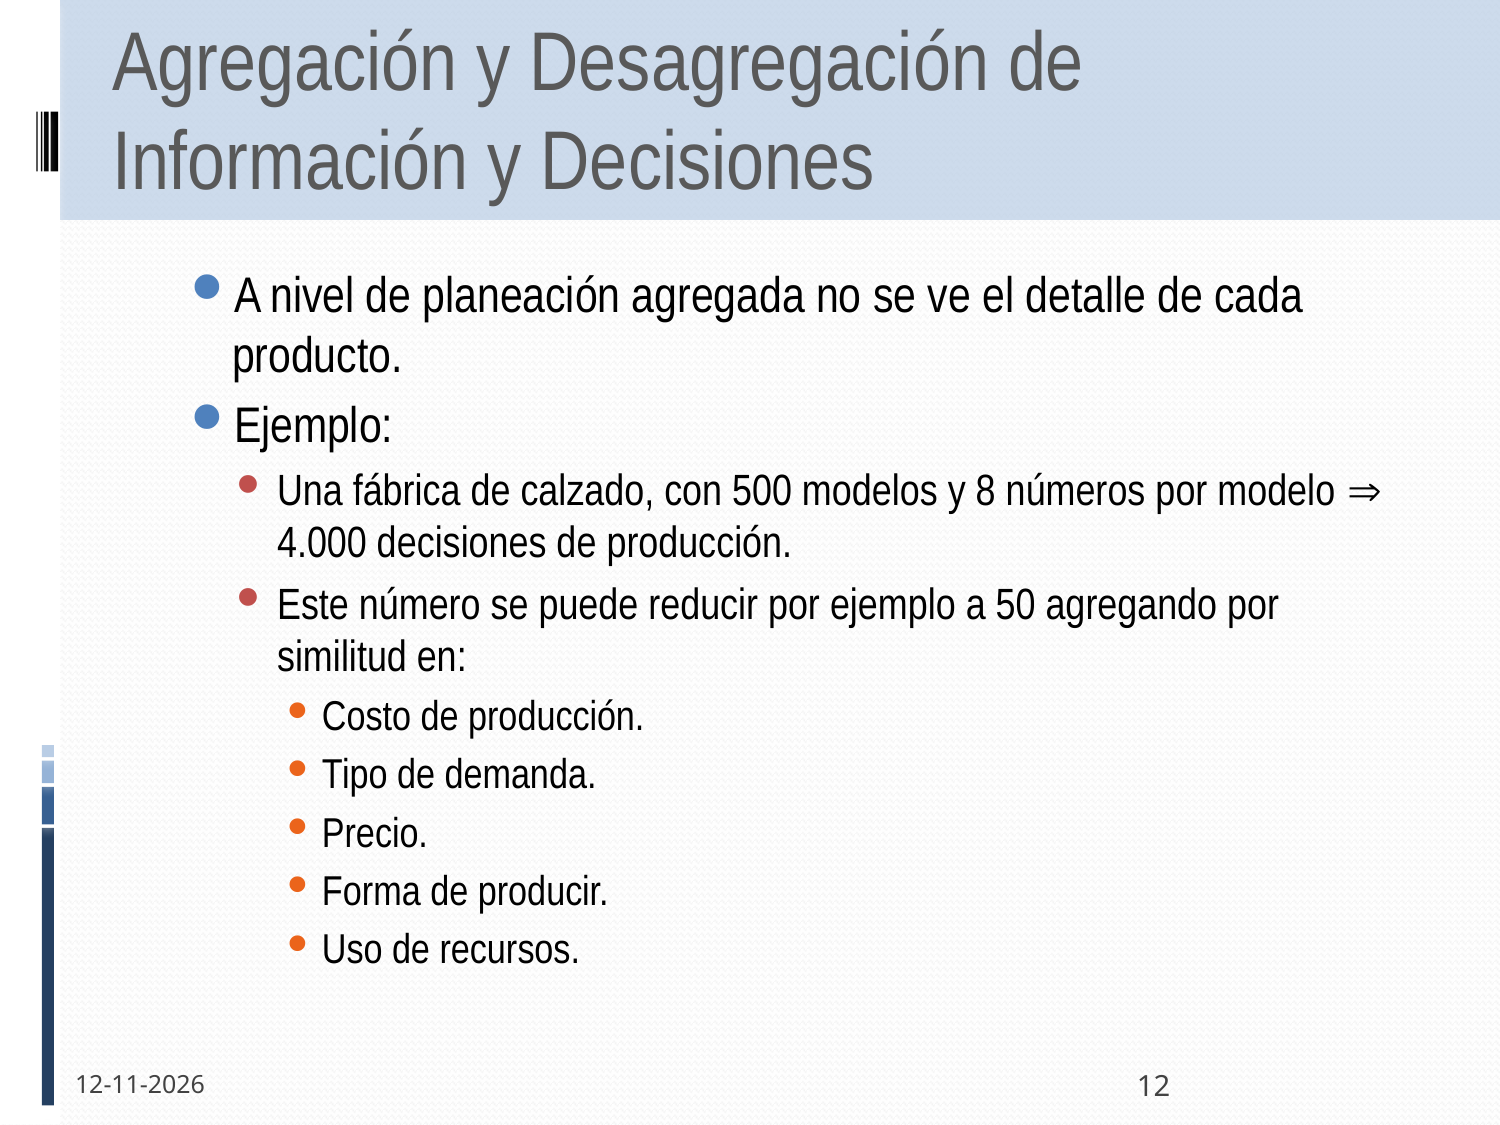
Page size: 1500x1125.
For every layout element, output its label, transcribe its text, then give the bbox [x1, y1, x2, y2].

slide_number 12 [1045, 1046, 1171, 1107]
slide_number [75, 1042, 243, 1103]
title Agregación y Desagregación de Información y Decisiones [111, 18, 1436, 207]
list A nivel de planeación agregada no se ve el detalle de cada producto. Ejemplo: Una fábrica de calzado, con 500 modelos y 8 números por modelo  4.000 decisiones de producción. Este número se puede reducir por ejemplo a 50 agregando por similitud en: Costo de producción. Tipo de demanda. Precio. Forma de producir. Uso de recursos. [111, 255, 1436, 1038]
